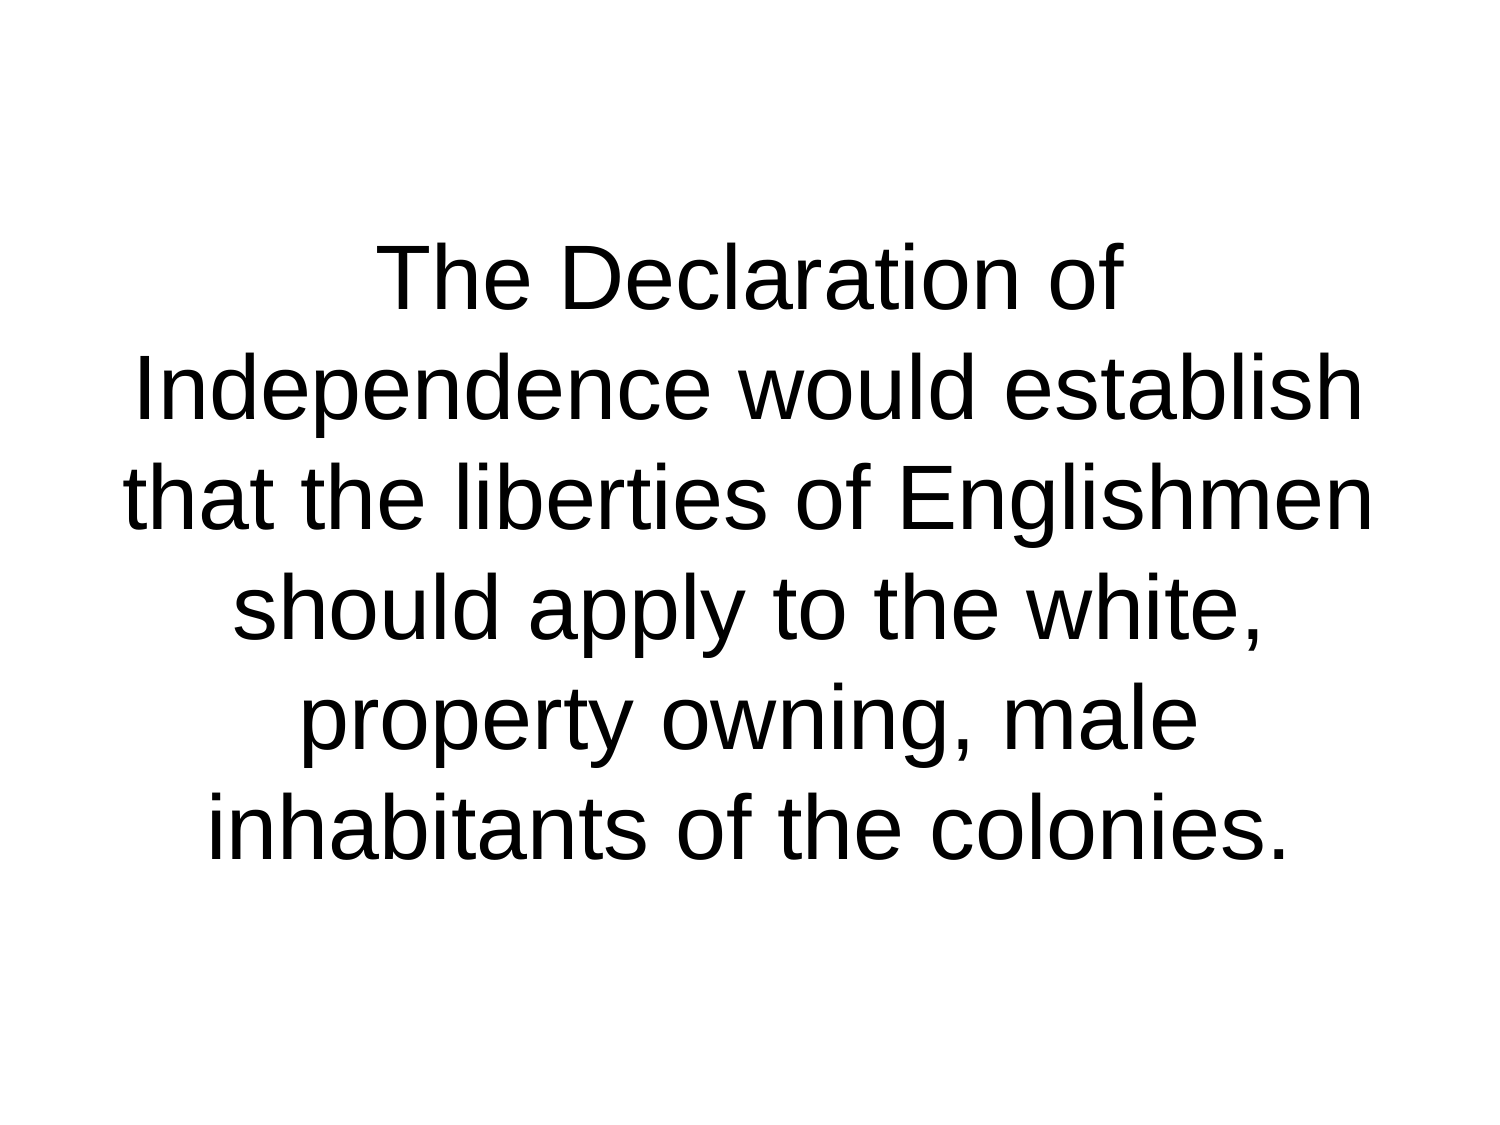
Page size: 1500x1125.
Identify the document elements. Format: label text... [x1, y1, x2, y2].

title The Declaration of Independence would establish that the liberties of Englishmen should apply to the white, property owning, male inhabitants of the colonies. [74, 44, 1426, 1051]
